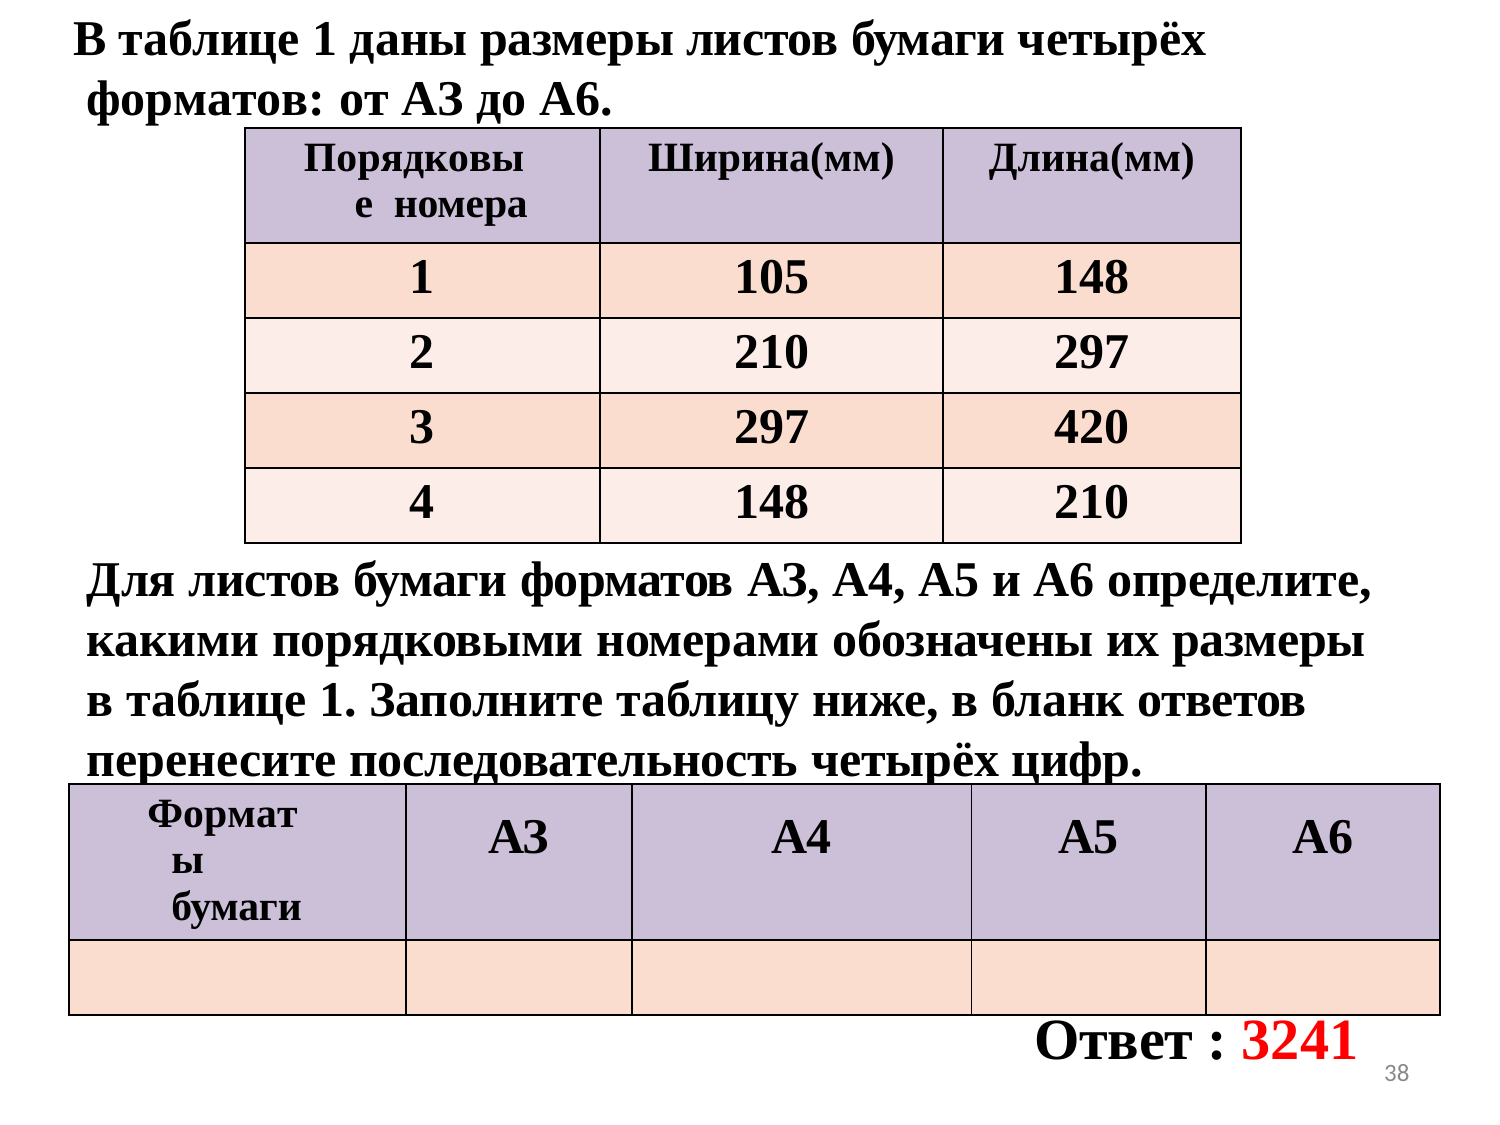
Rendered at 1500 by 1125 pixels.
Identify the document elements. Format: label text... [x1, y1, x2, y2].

table_header АЗ [407, 785, 631, 939]
table_header Длина(мм) [944, 129, 1240, 242]
table_cell 1 [246, 244, 599, 317]
table_cell 2 [246, 319, 599, 392]
table_header Форматы бумаги [70, 785, 405, 939]
table_cell 3 [246, 394, 599, 467]
table_cell [407, 941, 631, 1014]
table_cell 105 [601, 244, 942, 317]
table_header А6 [1207, 785, 1439, 939]
text_box Для листов бумаги форматов АЗ, А4, А5 и А6 определите, какими порядковыми номерами обозначены их размеры в таблице 1. Заполните таблицу ниже, в бланк ответов перенесите последовательность четырёх цифр. [84, 543, 1387, 783]
table_cell 210 [601, 319, 942, 392]
table_cell 210 [944, 469, 1240, 542]
text_box Ответ : 3241 [1032, 999, 1363, 1072]
table_cell [972, 941, 1205, 1014]
table_cell 297 [944, 319, 1240, 392]
table_cell [70, 941, 405, 1014]
table_cell 4 [246, 469, 599, 542]
table_header Ширина(мм) [601, 129, 942, 242]
table_cell [1207, 941, 1439, 1014]
table_header А4 [633, 785, 971, 939]
table_header А5 [972, 785, 1205, 939]
title В таблице 1 даны размеры листов бумаги четырёх форматов: от AЗ до A6. [71, 3, 1218, 194]
table_header Порядковые номера [246, 129, 599, 242]
table_cell 297 [601, 394, 942, 467]
table_cell 148 [601, 469, 942, 542]
text_box 38 [1382, 1054, 1412, 1086]
table_cell [633, 941, 971, 1014]
table_cell 148 [944, 244, 1240, 317]
table_cell 420 [944, 394, 1240, 467]
